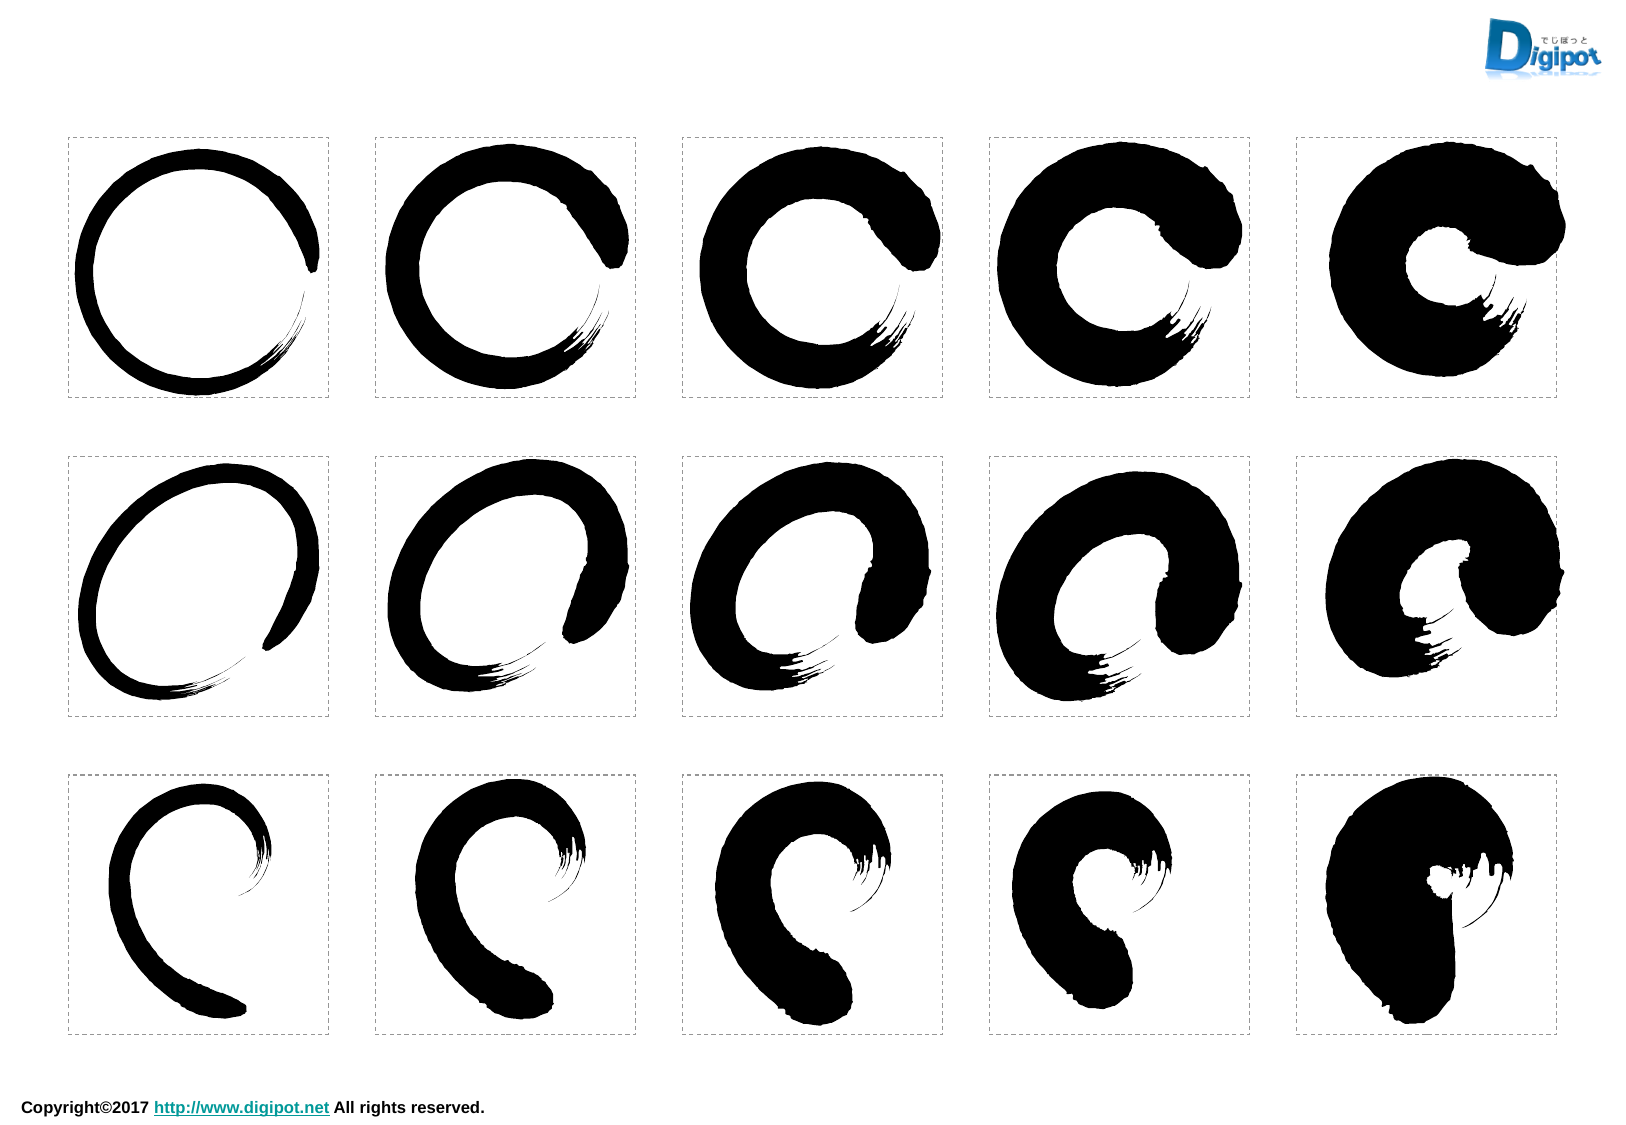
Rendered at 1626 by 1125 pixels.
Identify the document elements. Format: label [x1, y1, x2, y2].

text_box [387, 459, 630, 693]
text_box [997, 141, 1243, 387]
text_box [74, 148, 320, 396]
text_box [1325, 458, 1565, 678]
text_box [385, 143, 629, 390]
text_box [415, 779, 587, 1020]
text_box [699, 146, 941, 389]
text_box [1329, 141, 1566, 377]
picture [1485, 18, 1602, 82]
text_box [690, 461, 932, 692]
text_box [1325, 776, 1514, 1024]
text_box [1012, 791, 1173, 1010]
text_box [715, 781, 892, 1026]
text_box [78, 463, 320, 701]
text_box [996, 471, 1243, 702]
text_box [108, 783, 272, 1019]
